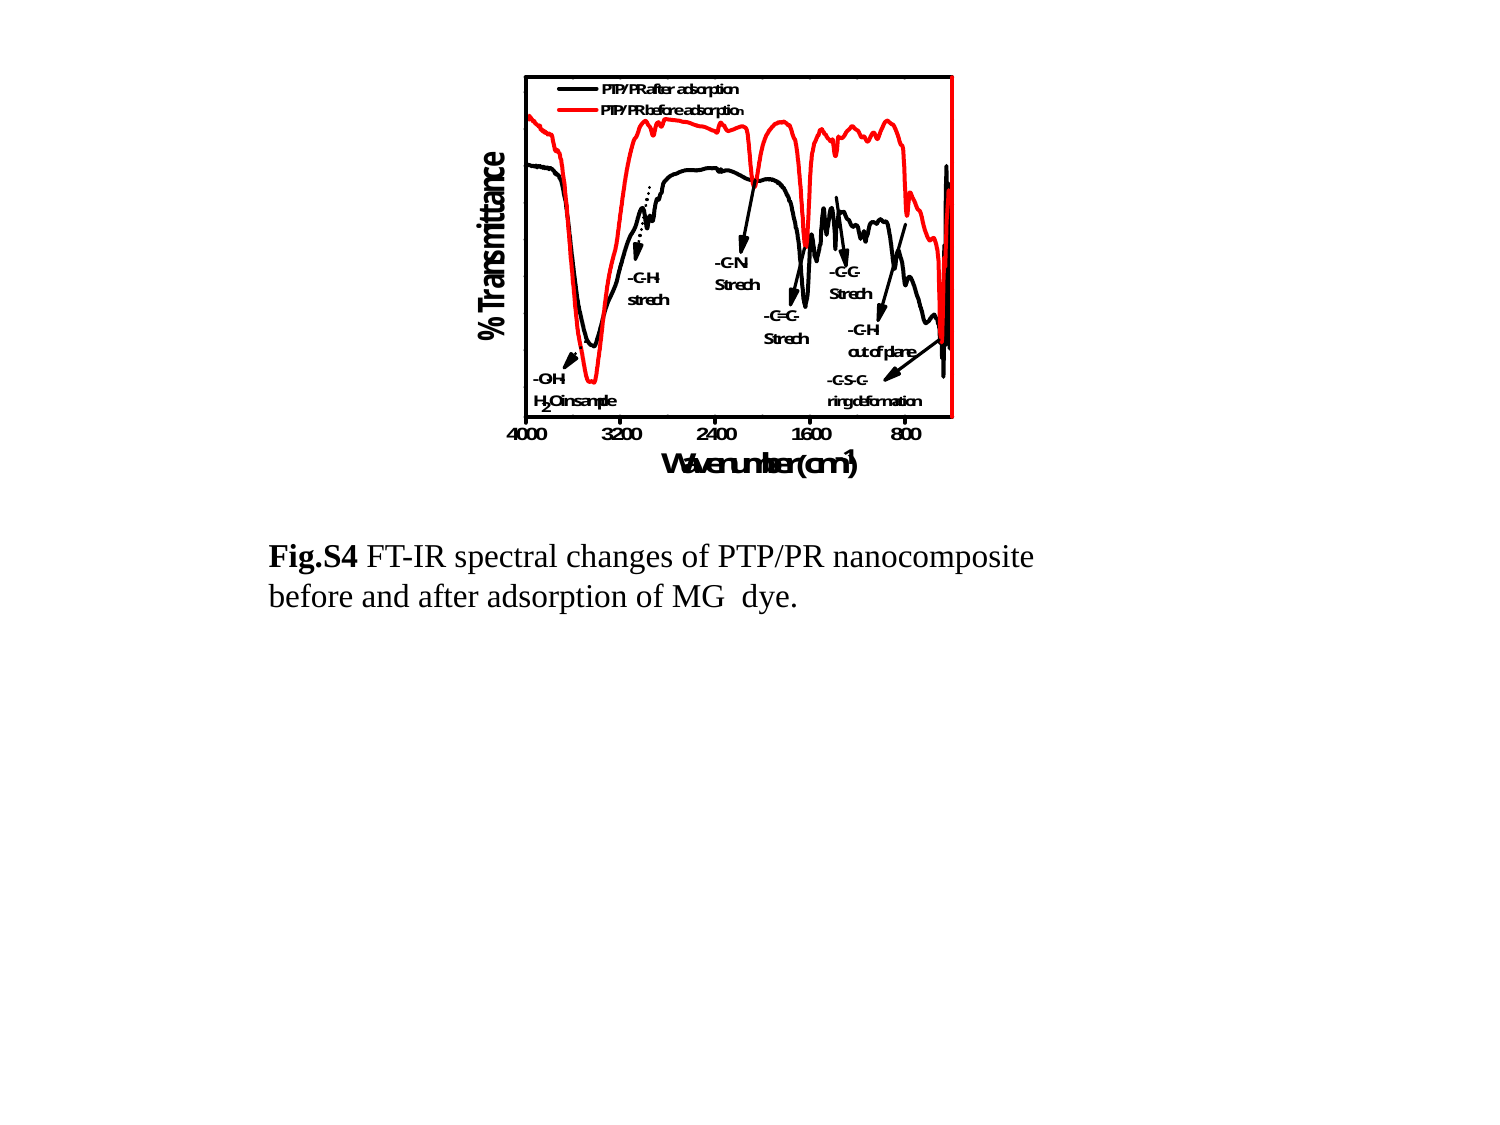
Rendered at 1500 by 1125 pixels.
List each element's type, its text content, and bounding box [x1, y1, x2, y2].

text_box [407, 18, 1068, 529]
text_box Fig.S4 FT-IR spectral changes of PTP/PR nanocomposite before and after adsorption of MG dye. [253, 527, 1140, 622]
